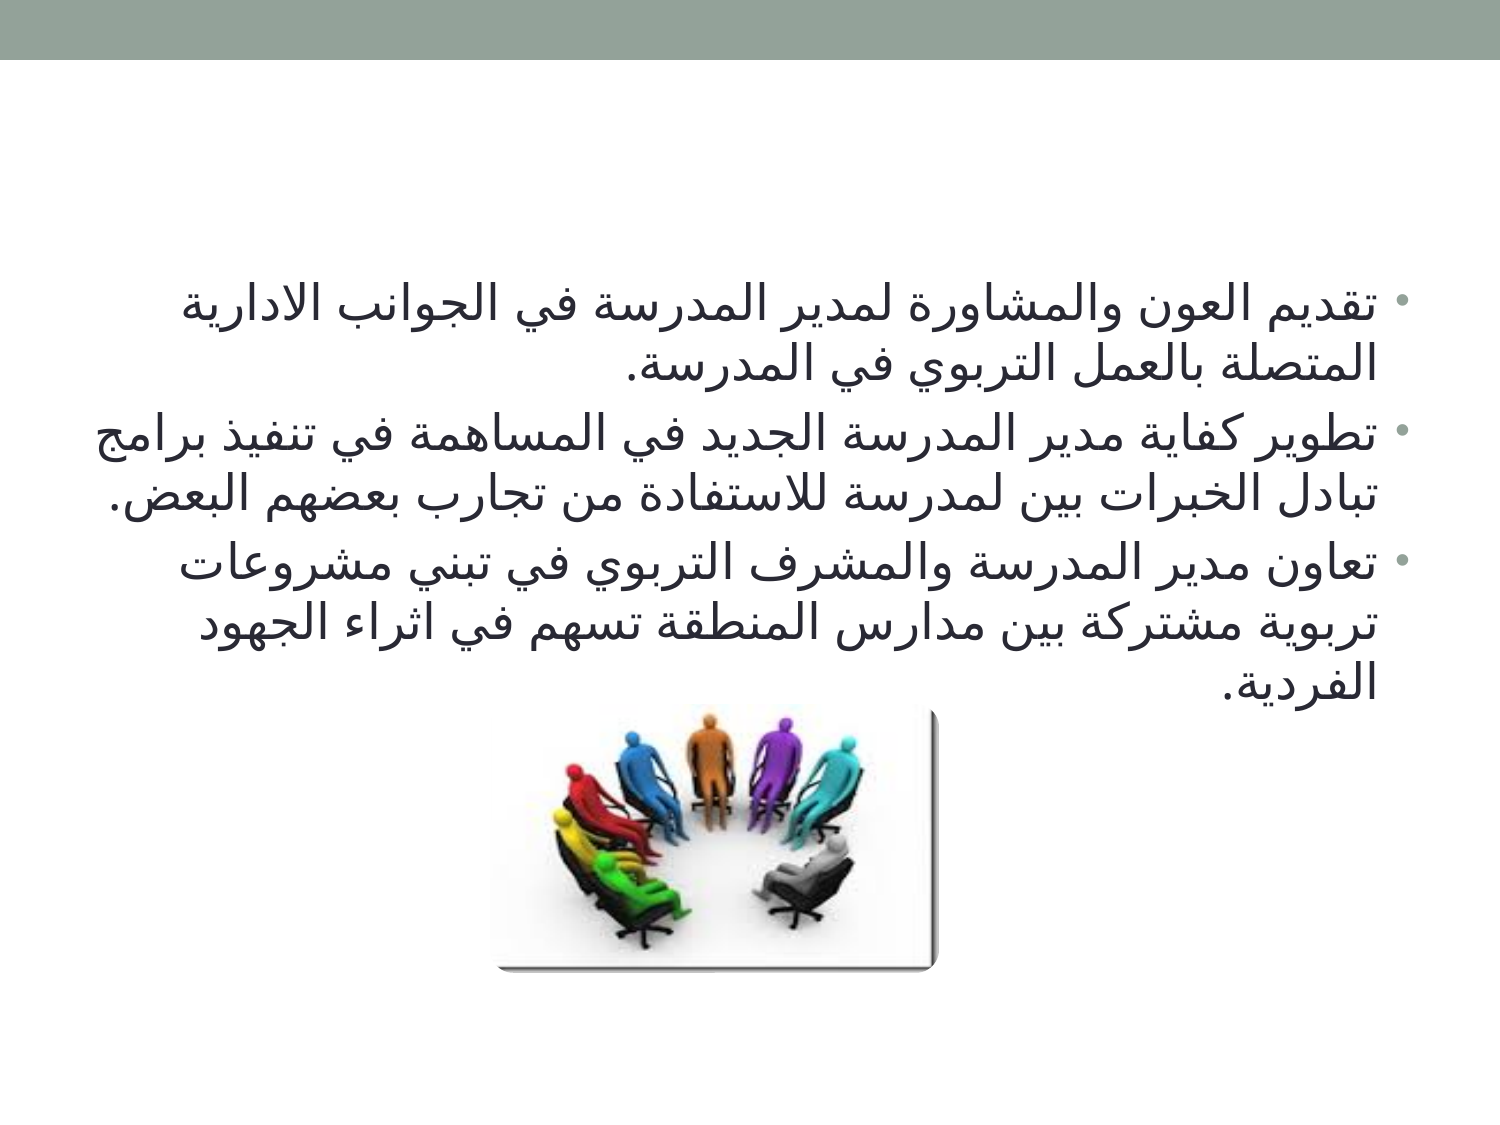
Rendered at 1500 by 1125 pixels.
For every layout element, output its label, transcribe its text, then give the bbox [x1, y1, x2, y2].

picture [489, 703, 940, 973]
list تقديم العون والمشاورة لمدير المدرسة في الجوانب الادارية المتصلة بالعمل التربوي في المدرسة. تطوير كفاية مدير المدرسة الجديد في المساهمة في تنفيذ برامج تبادل الخبرات بين لمدرسة للاستفادة من تجارب بعضهم البعض. تعاون مدير المدرسة والمشرف التربوي في تبني مشروعات تربوية مشتركة بين مدارس المنطقة تسهم في اثراء الجهود الفردية. [75, 262, 1425, 1063]
